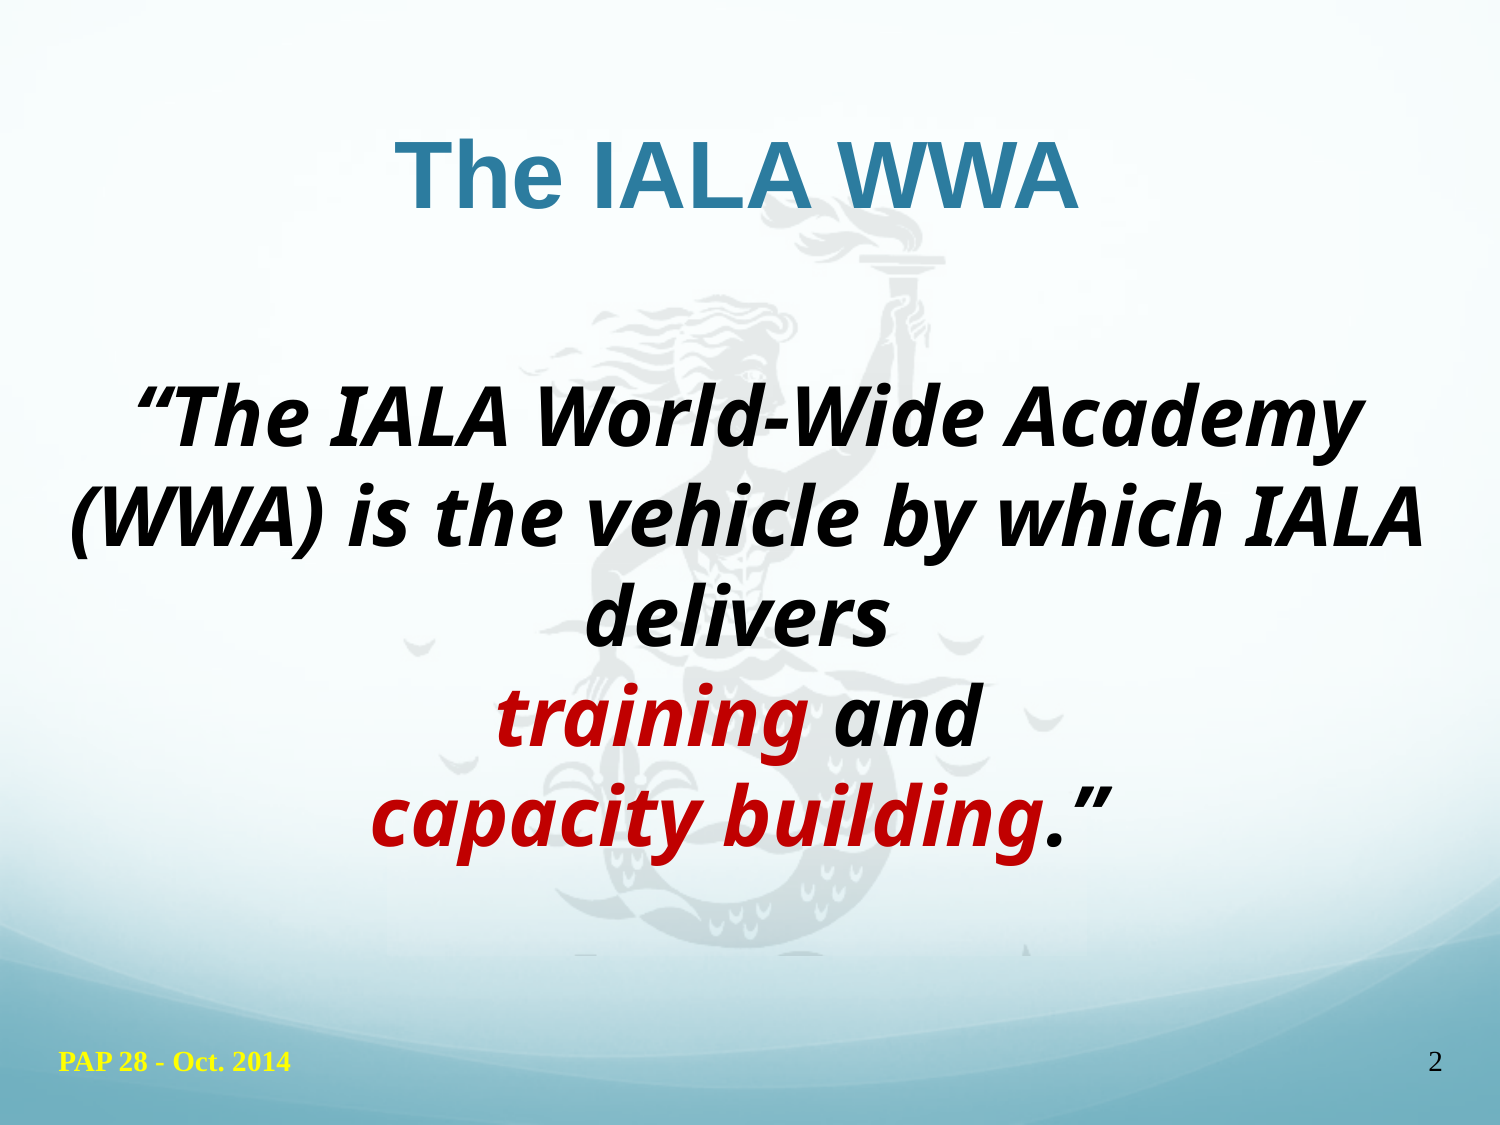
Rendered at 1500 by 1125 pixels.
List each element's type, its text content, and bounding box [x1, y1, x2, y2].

slide_number 2 [1295, 1029, 1459, 1090]
text_box “The IALA World-Wide Academy (WWA) is the vehicle by which IALA delivers training and capacity building.” [39, 155, 1459, 1005]
footer PAP 28 - Oct. 2014 [43, 1029, 838, 1090]
title The IALA WWA [0, 69, 1500, 236]
